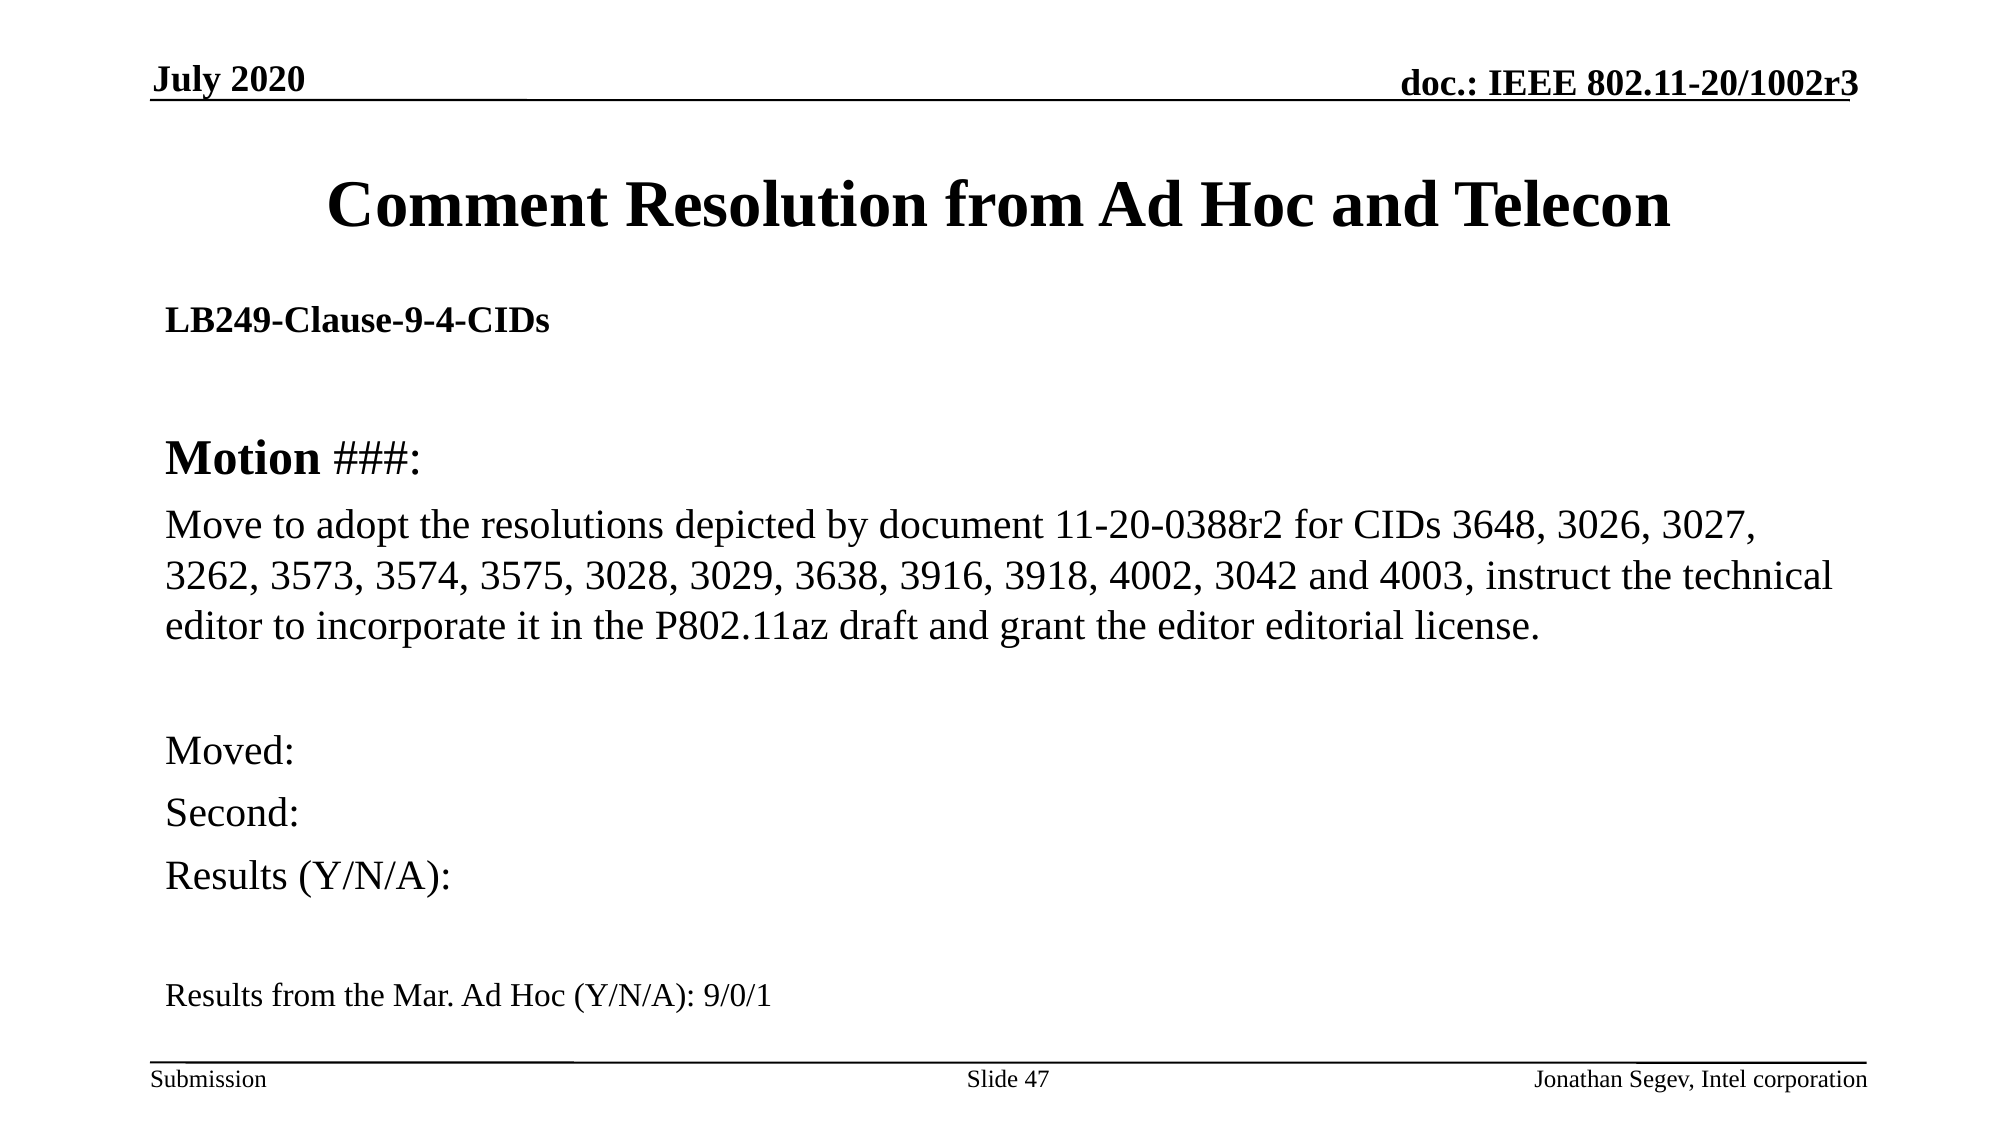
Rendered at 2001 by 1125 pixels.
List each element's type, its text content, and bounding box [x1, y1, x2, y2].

list LB249-Clause-9-4-CIDs Motion ###: Move to adopt the resolutions depicted by document 11-20-0388r2 for CIDs 3648, 3026, 3027, 3262, 3573, 3574, 3575, 3028, 3029, 3638, 3916, 3918, 4002, 3042 and 4003, instruct the technical editor to incorporate it in the P802.11az draft and grant the editor editorial license. Moved: Second: Results (Y/N/A): Results from the Mar. Ad Hoc (Y/N/A): 9/0/1 [149, 286, 1850, 1000]
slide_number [152, 54, 563, 100]
slide_number Slide 47 [950, 1061, 1067, 1123]
title Comment Resolution from Ad Hoc and Telecon [149, 112, 1850, 286]
footer Jonathan Segev, Intel corporation [1171, 1061, 1869, 1093]
